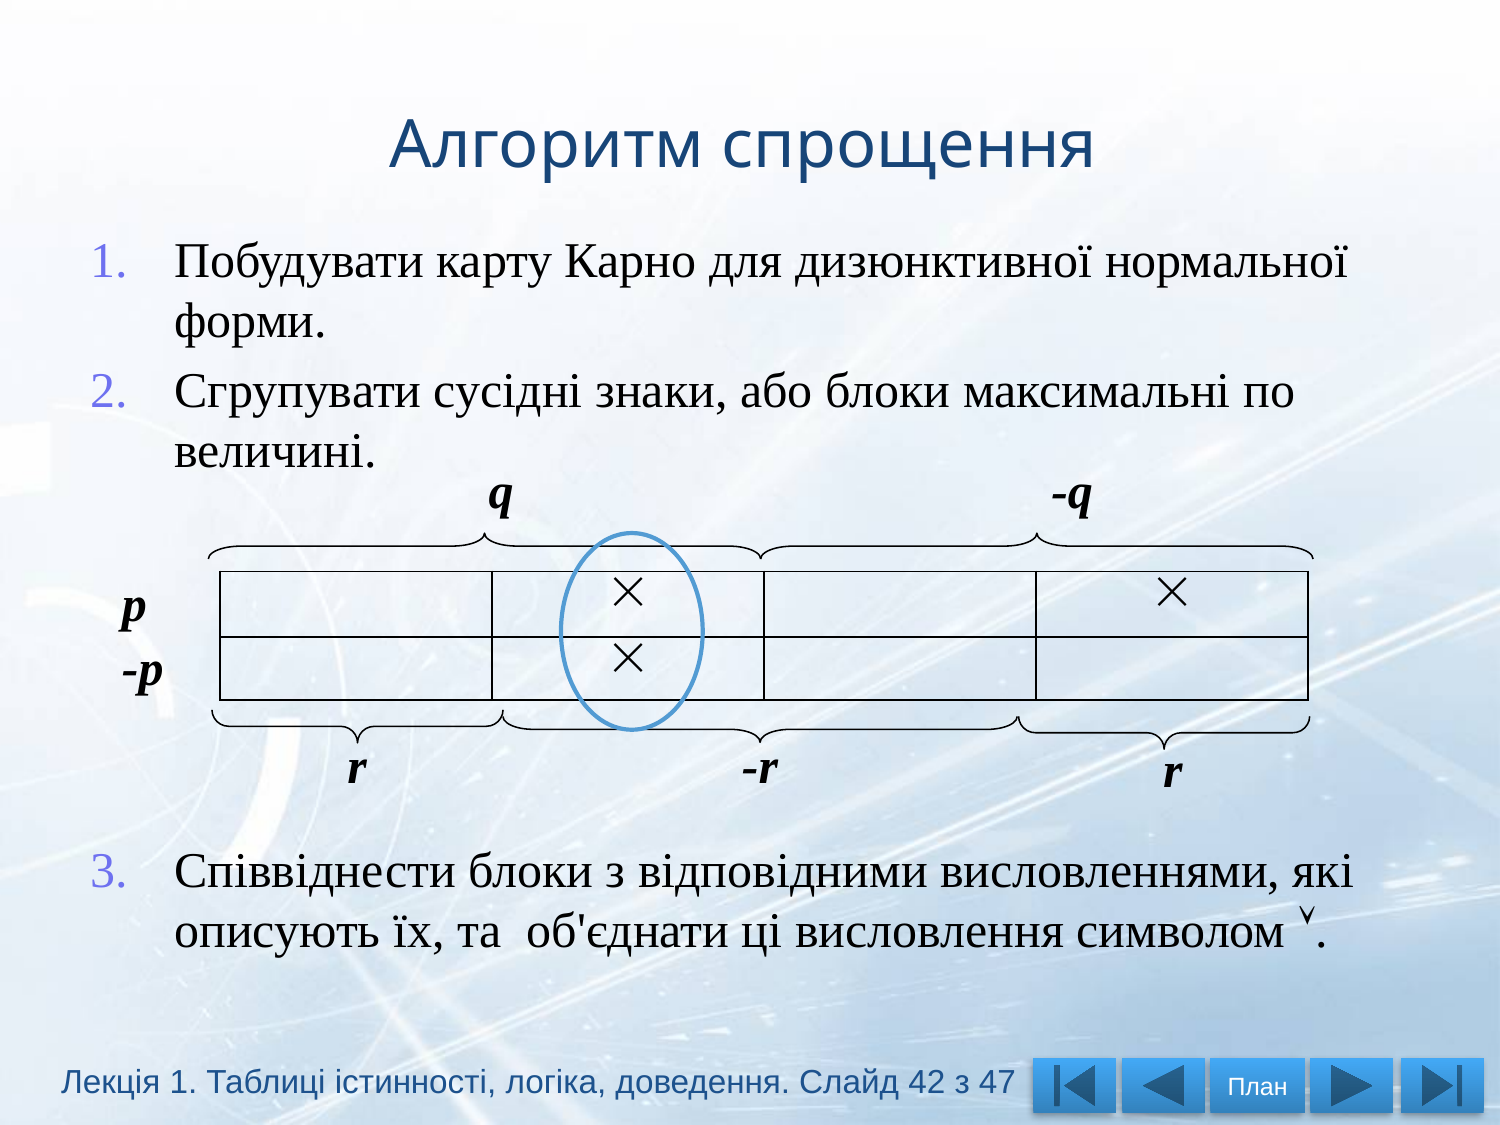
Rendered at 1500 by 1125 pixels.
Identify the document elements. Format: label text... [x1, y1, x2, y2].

picture [0, 0, 1500, 1125]
text_box q -q [423, 451, 1122, 531]
text_box Лекція 1. Таблиці істинності, логіка, доведення. Слайд 42 з 47 [46, 1052, 1033, 1107]
text_box r [1148, 758, 1198, 805]
list Побудувати карту Карно для дизюнктивної нормальної форми. Сгрупувати сусідні знаки, або блоки максимальні по величині. Співвіднести блоки з відповідними висловленнями, які описують їх, та об'єднати ці висловлення символом . [75, 220, 1425, 1056]
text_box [1033, 1058, 1484, 1114]
text_box r [332, 758, 383, 802]
table_cell -р [111, 637, 202, 700]
title Алгоритм спрощення [99, 95, 1388, 188]
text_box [208, 532, 1314, 750]
text_box -r [727, 758, 793, 802]
table_header р [111, 572, 202, 637]
